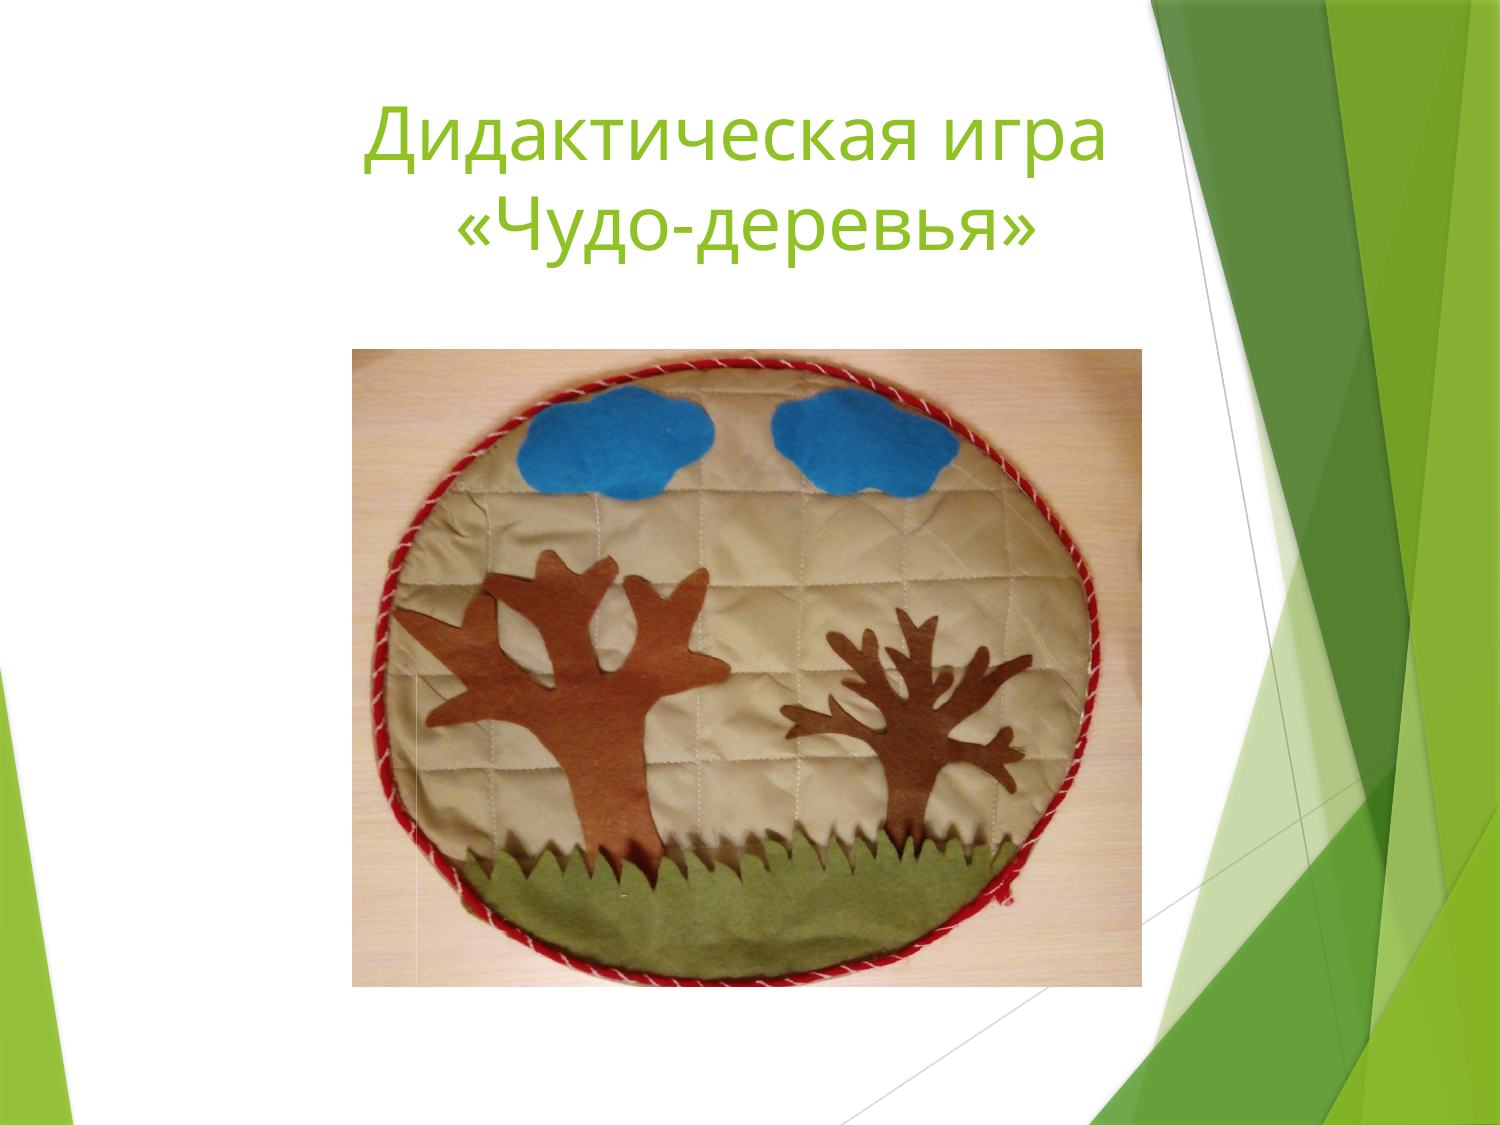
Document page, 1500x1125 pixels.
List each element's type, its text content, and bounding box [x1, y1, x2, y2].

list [352, 349, 1143, 988]
title Дидактическая игра «Чудо-деревья» [171, 78, 1324, 279]
